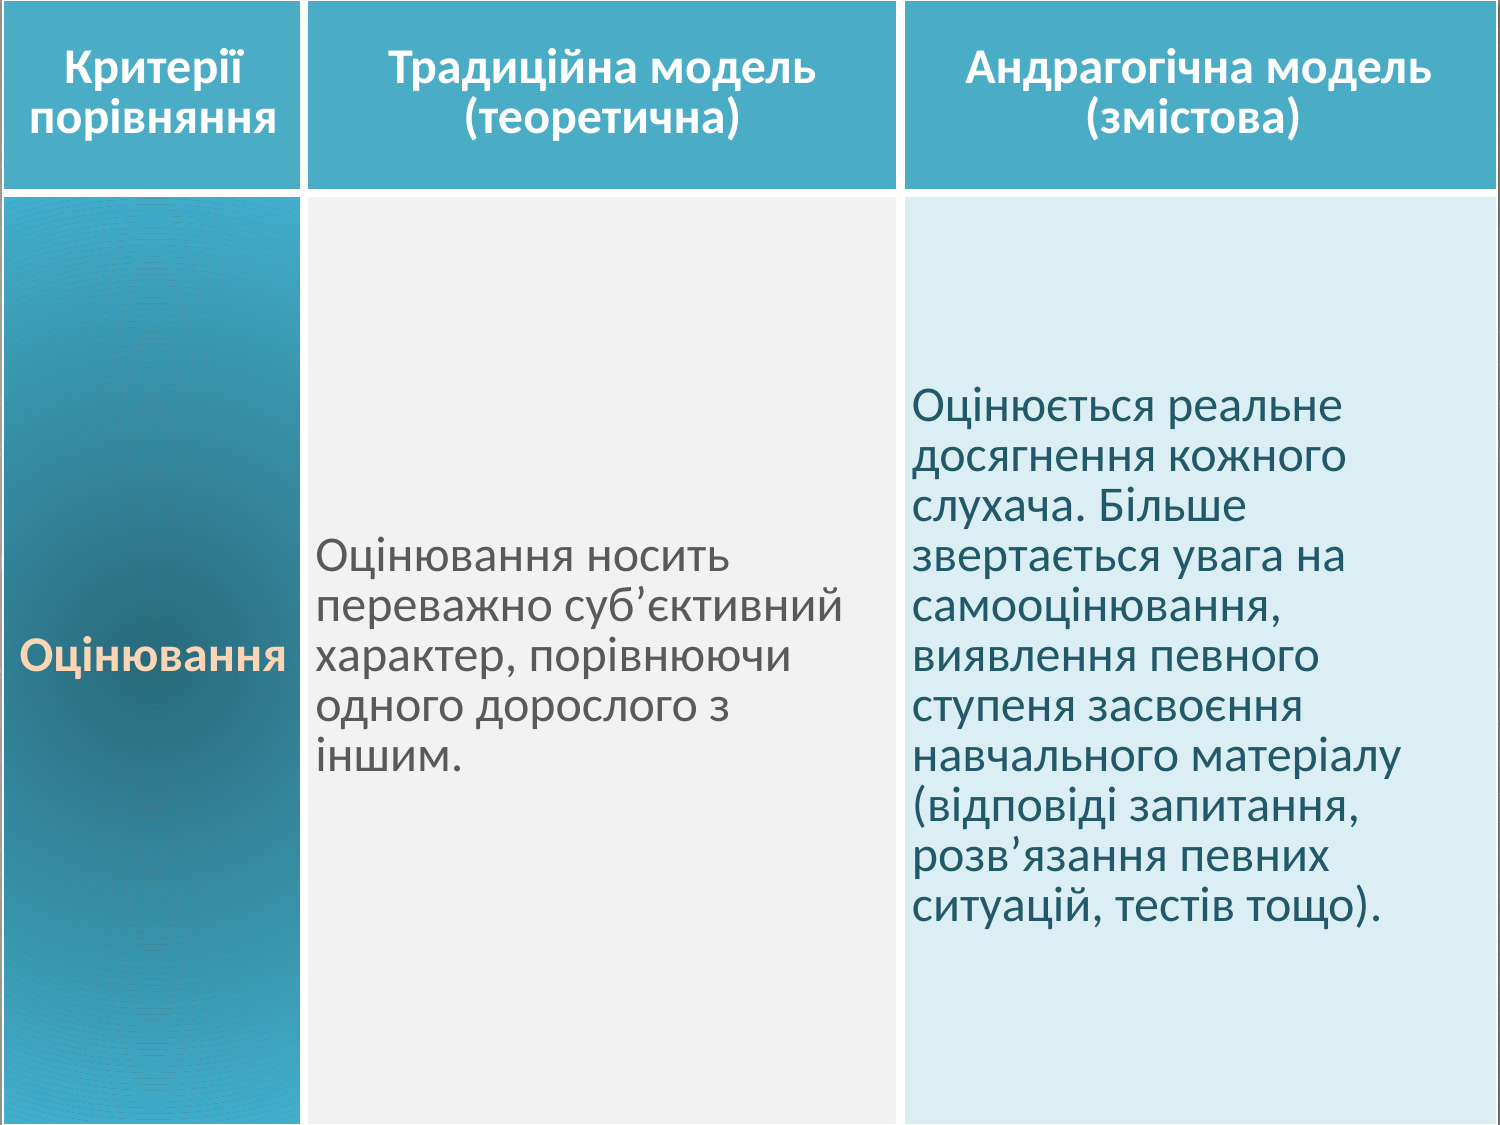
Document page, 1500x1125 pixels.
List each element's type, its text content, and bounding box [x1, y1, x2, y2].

table_cell Оцінюється реальне досягнення кожного слухача. Більше звертається увага на самооцінювання, виявлення певного ступеня засвоєння навчального матеріалу (відповіді запитання, розв’язання певних ситуацій, тестів тощо). [905, 197, 1496, 1124]
table_header Андрагогічна модель (змістова) [905, 1, 1496, 189]
table_header Традиційна модель (теоретична) [308, 1, 896, 189]
table_cell Оцінювання носить переважно суб’єктивний характер, порівнюючи одного дорослого з іншим. [308, 197, 896, 1124]
table_cell Оцінювання [4, 197, 300, 1124]
table_header Критерії порівняння [4, 1, 300, 189]
